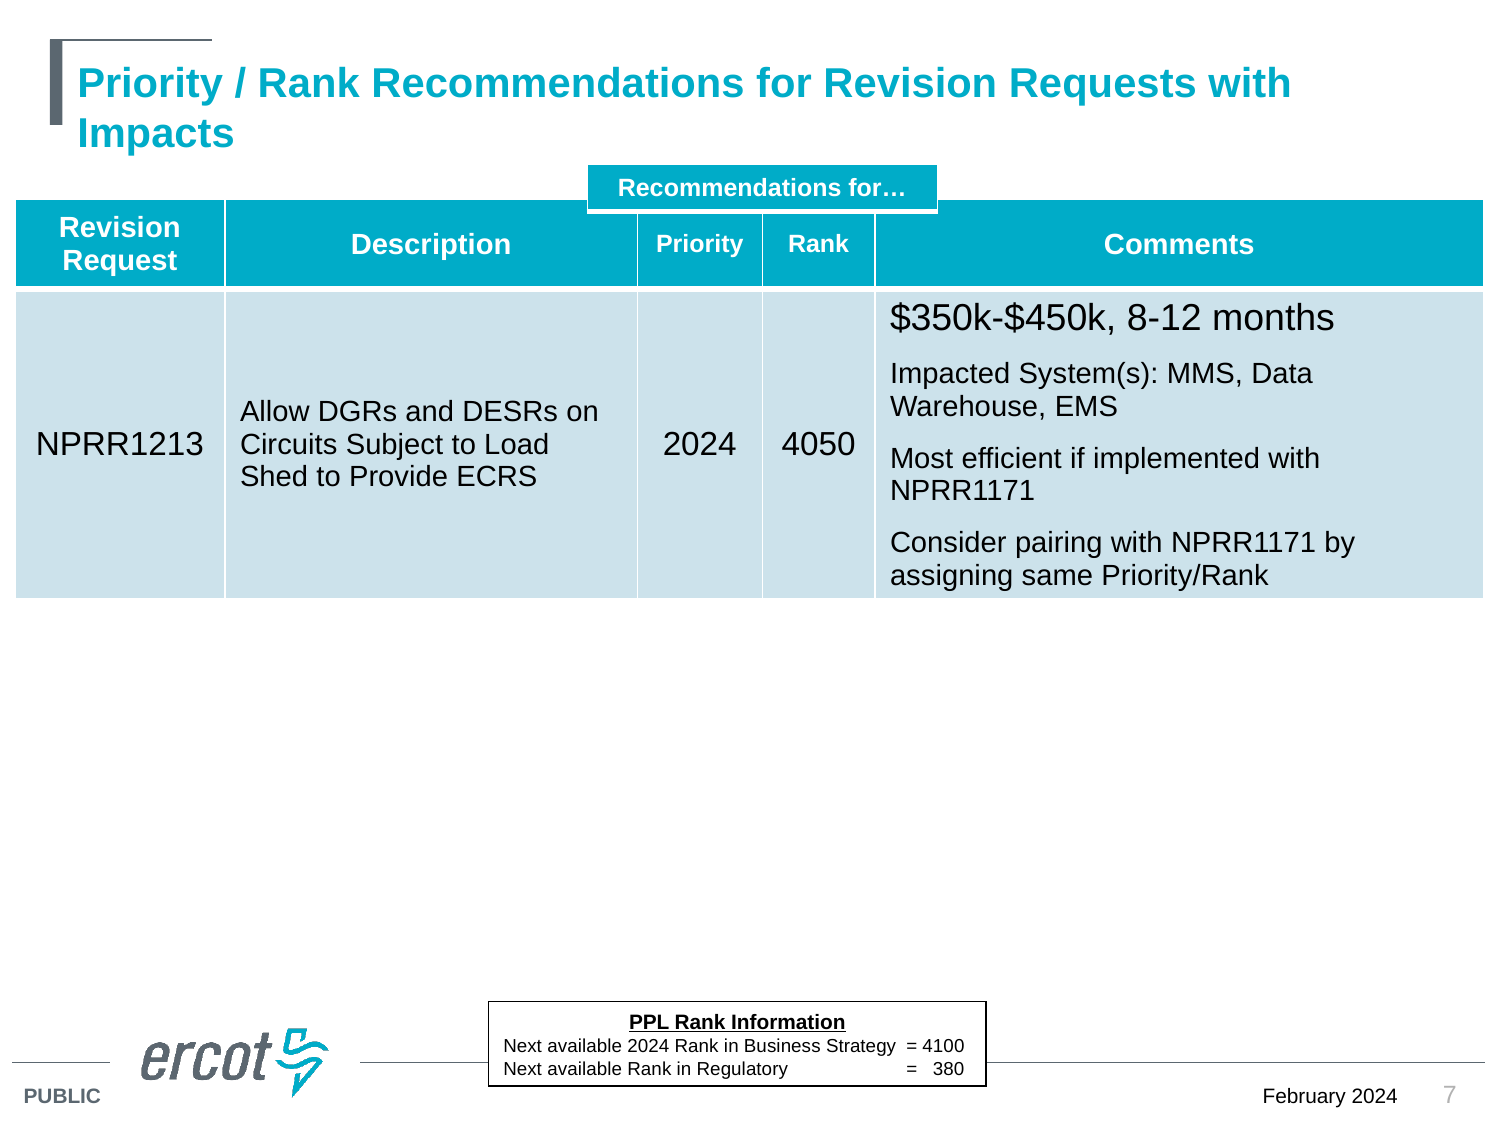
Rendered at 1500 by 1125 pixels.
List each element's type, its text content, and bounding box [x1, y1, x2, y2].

table_header Rank [763, 214, 874, 286]
table_header Description [226, 200, 637, 286]
table_cell NPRR1213 [16, 292, 224, 598]
table_header Revision Request [16, 200, 224, 286]
table_header Recommendations for… [588, 165, 937, 209]
table_cell $350k-$450k, 8-12 months Impacted System(s): MMS, Data Warehouse, EMS Most efficient if implemented with NPRR1171 Consider pairing with NPRR1171 by assigning same Priority/Rank [876, 292, 1483, 598]
title Priority / Rank Recommendations for Revision Requests with Impacts [62, 48, 1475, 134]
table_cell 4050 [763, 292, 874, 598]
table_cell Allow DGRs and DESRs on Circuits Subject to Load Shed to Provide ECRS [226, 292, 637, 598]
picture [137, 1024, 332, 1100]
table_header Comments [876, 200, 1483, 286]
slide_number 7 [1412, 1076, 1488, 1112]
table_header Priority [638, 214, 762, 286]
text_box PPL Rank Information Next available 2024 Rank in Business Strategy = 4100 Next available Rank in Regulatory = 380 [488, 1001, 987, 1087]
table_cell 2024 [638, 292, 762, 598]
